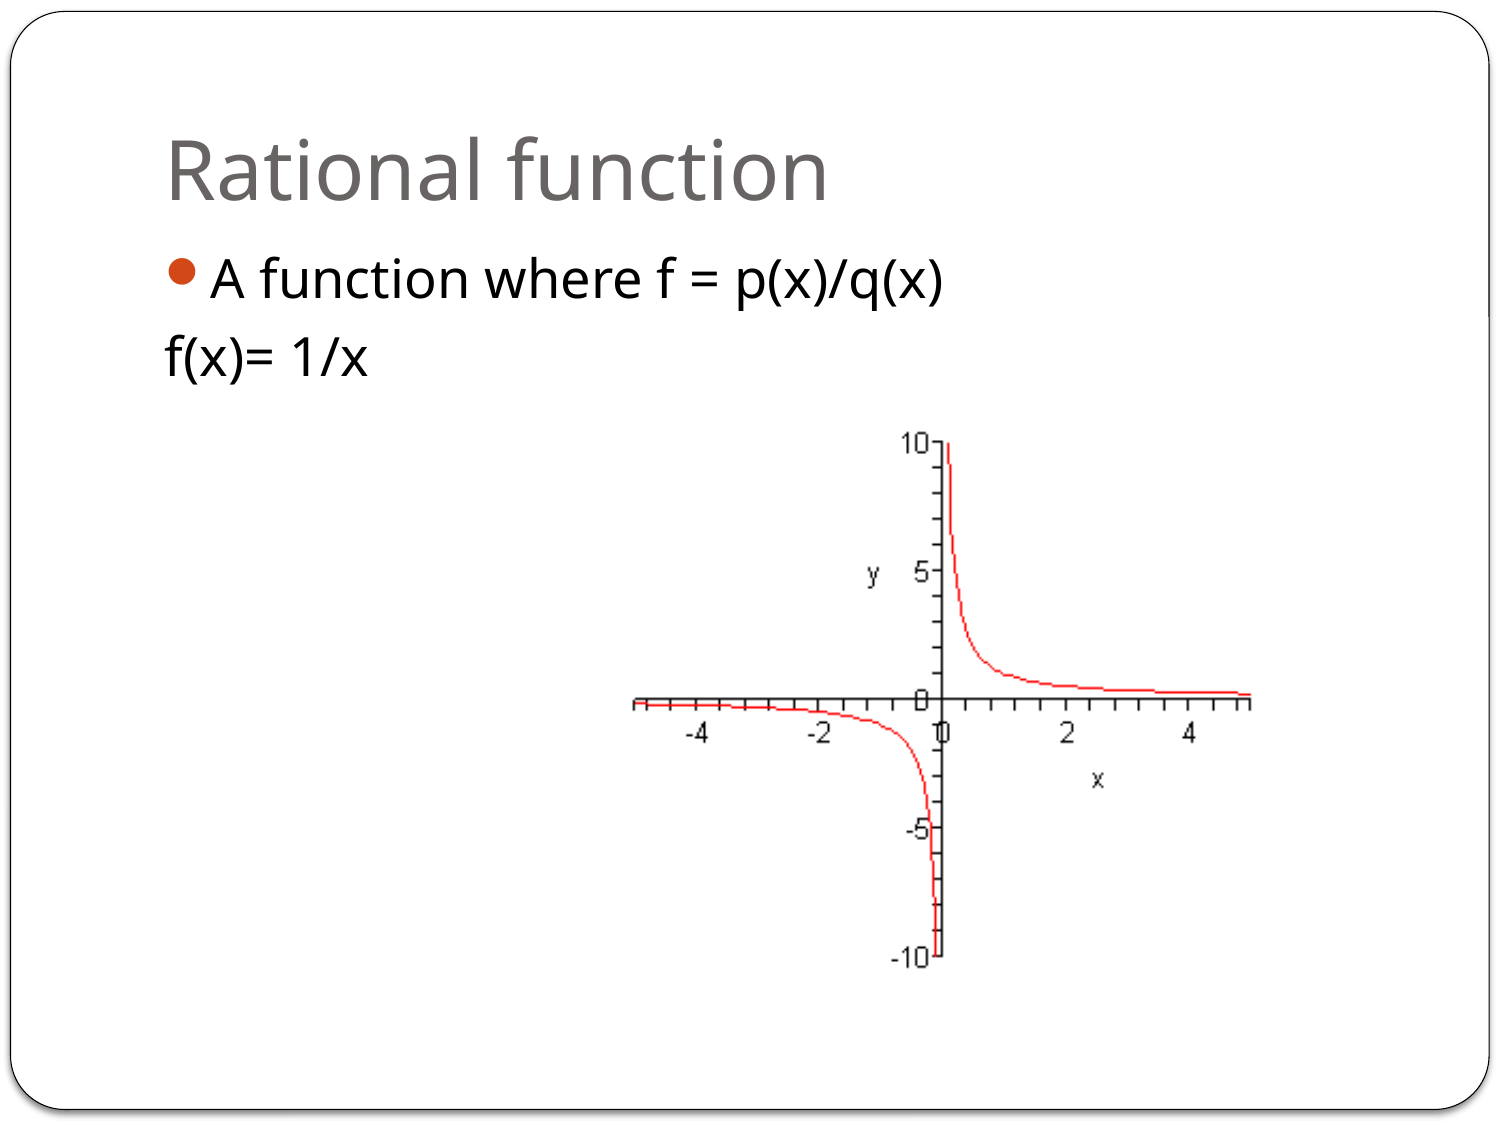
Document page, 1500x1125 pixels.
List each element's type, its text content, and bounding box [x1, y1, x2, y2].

picture [612, 424, 1276, 977]
list A function where f = p(x)/q(x) f(x)= 1/x [150, 237, 1425, 988]
title Rational function [150, 45, 1425, 233]
